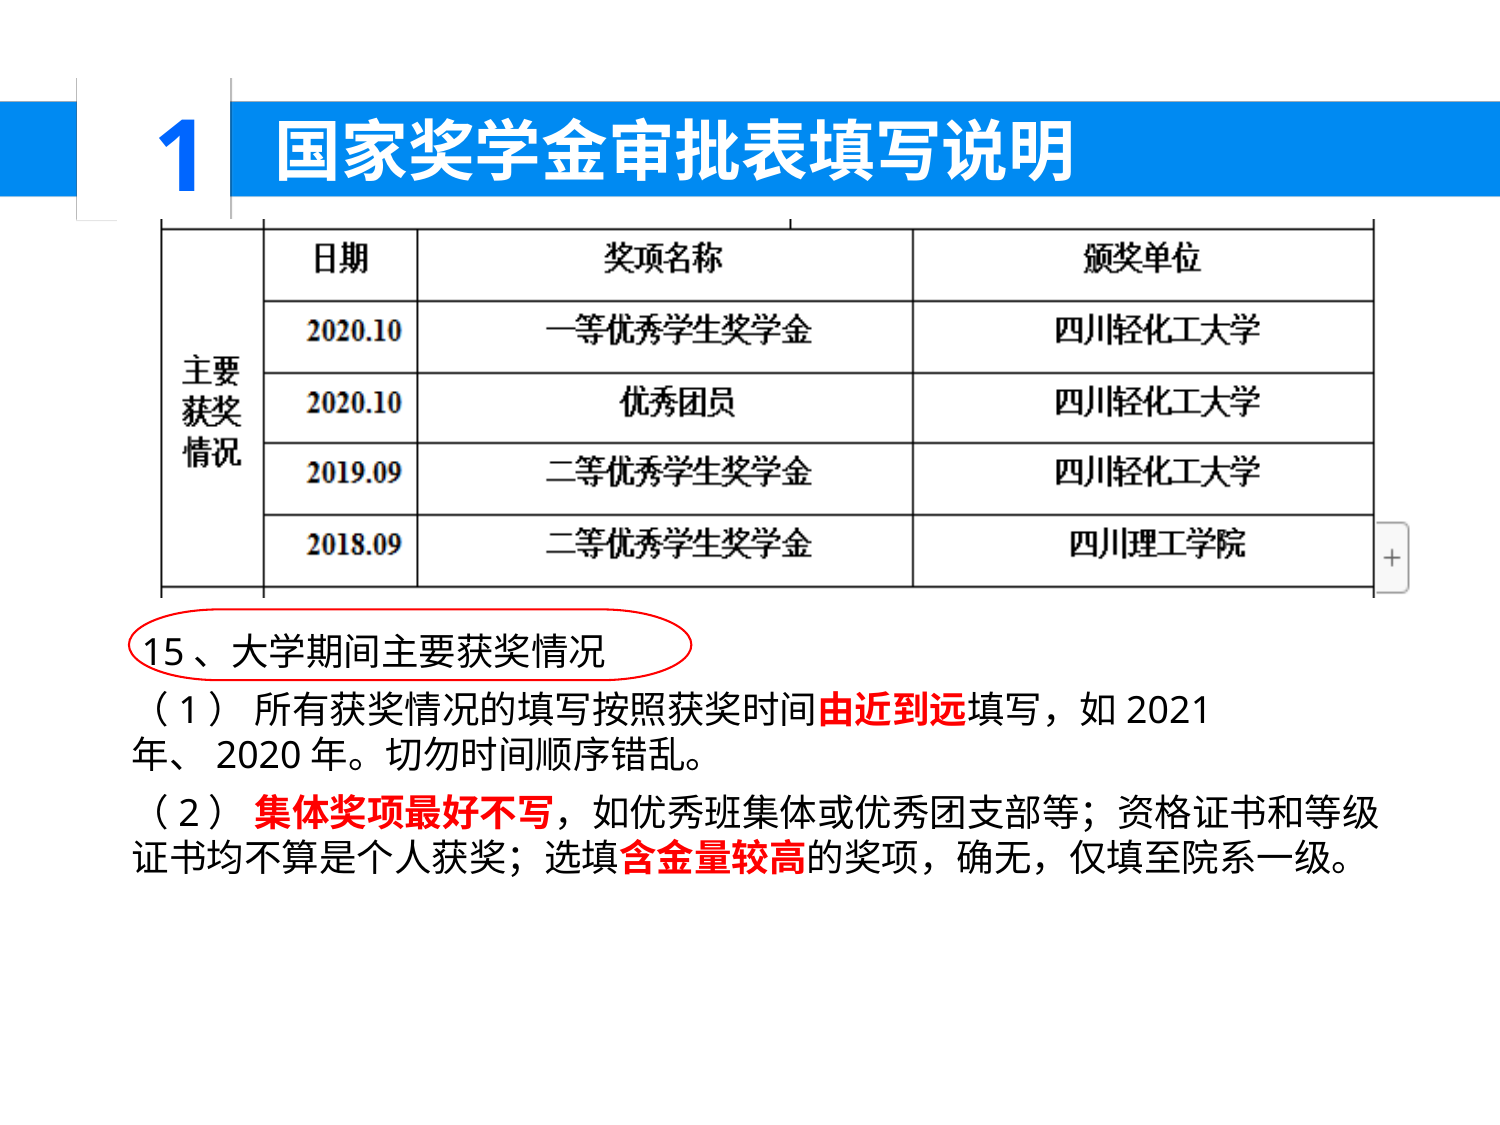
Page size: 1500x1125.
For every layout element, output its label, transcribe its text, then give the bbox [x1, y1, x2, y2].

text_box 国家奖学金审批表填写说明 [0, 101, 76, 197]
text_box 15、大学期间主要获奖情况 （1） 所有获奖情况的填写按照获奖时间由近到远填写，如2021年、2020年。切勿时间顺序错乱。 （2） 集体奖项最好不写，如优秀班集体或优秀团支部等；资格证书和等级证书均不算是个人获奖；选填含金量较高的奖项，确无，仅填至院系一级。 [117, 621, 1405, 944]
text_box 国家奖学金审批表填写说明 [233, 101, 1500, 197]
text_box [127, 608, 693, 682]
picture [117, 219, 1419, 598]
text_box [76, 78, 231, 221]
